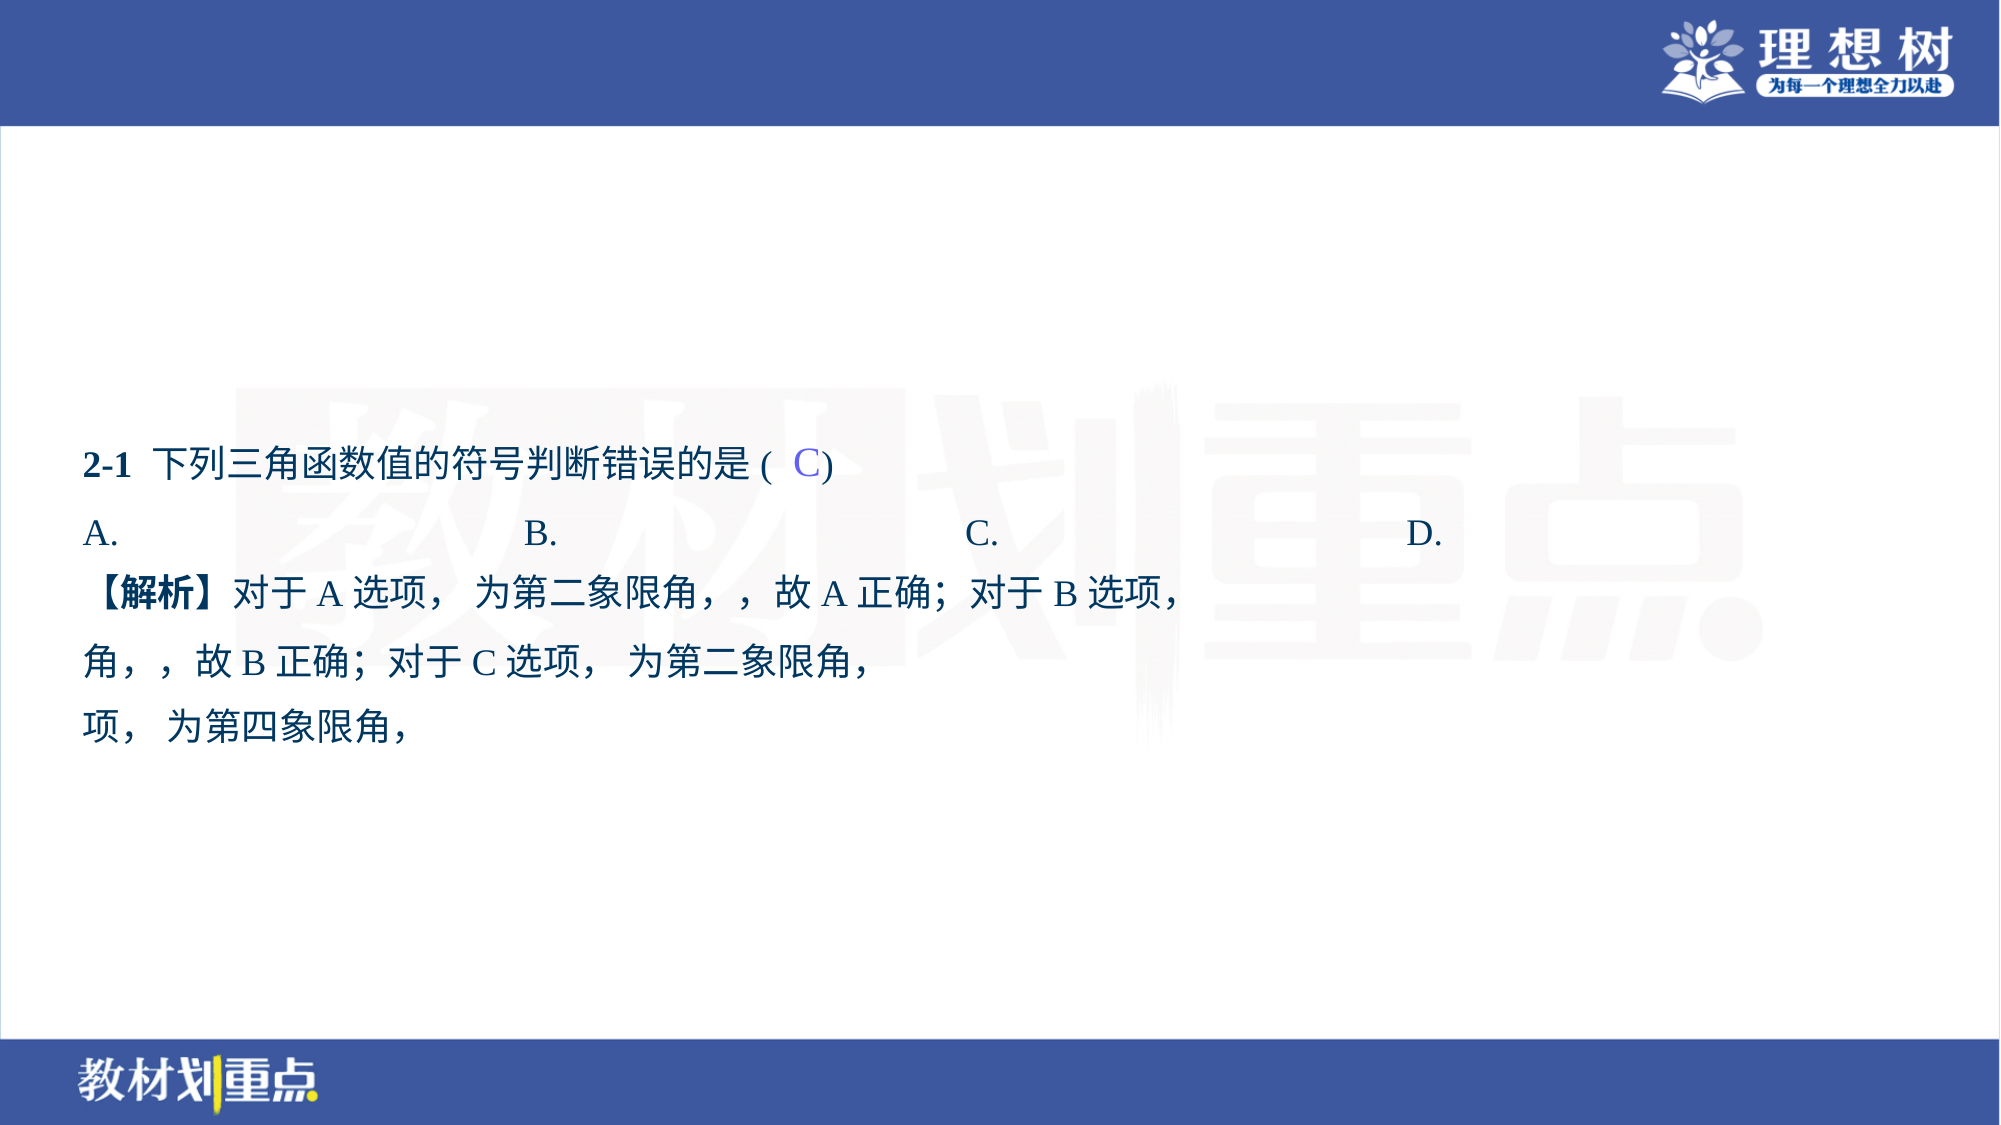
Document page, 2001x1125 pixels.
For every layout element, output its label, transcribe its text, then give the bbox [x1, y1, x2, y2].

picture [0, 0, 2000, 1125]
text_box C [778, 432, 837, 482]
text_box 2-1 下列三角函数值的符号判断错误的是( ) [82, 418, 1817, 478]
